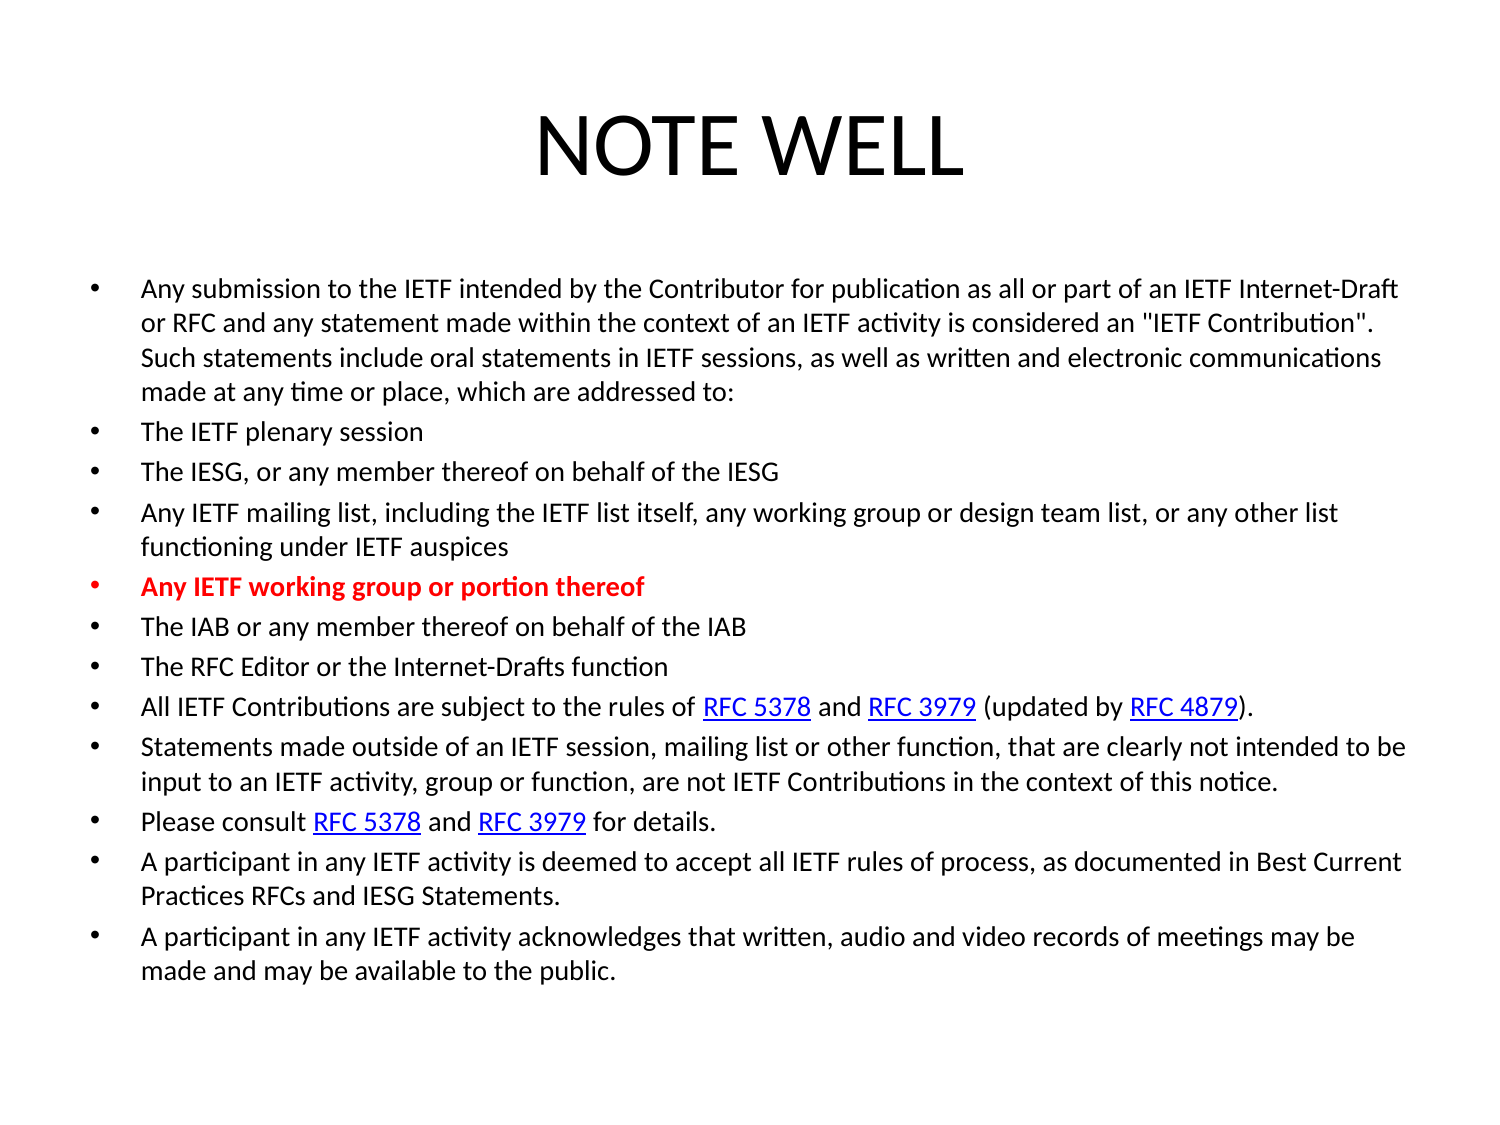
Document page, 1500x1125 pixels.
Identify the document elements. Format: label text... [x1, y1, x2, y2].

title NOTE WELL [75, 45, 1425, 233]
list Any submission to the IETF intended by the Contributor for publication as all or part of an IETF Internet-Draft or RFC and any statement made within the context of an IETF activity is considered an "IETF Contribution". Such statements include oral statements in IETF sessions, as well as written and electronic communications made at any time or place, which are addressed to: The IETF plenary session The IESG, or any member thereof on behalf of the IESG Any IETF mailing list, including the IETF list itself, any working group or design team list, or any other list functioning under IETF auspices Any IETF working group or portion thereof The IAB or any member thereof on behalf of the IAB The RFC Editor or the Internet-Drafts function All IETF Contributions are subject to the rules of RFC 5378 and RFC 3979 (updated by RFC 4879). Statements made outside of an IETF session, mailing list or other function, that are clearly not intended to be input to an IETF activity, group or function, are not IETF Contributions in the context of this notice. Please consult RFC 5378 and RFC 3979 for details. A participant in any IETF activity is deemed to accept all IETF rules of process, as documented in Best Current Practices RFCs and IESG Statements. A participant in any IETF activity acknowledges that written, audio and video records of meetings may be made and may be available to the public. [75, 262, 1425, 1005]
